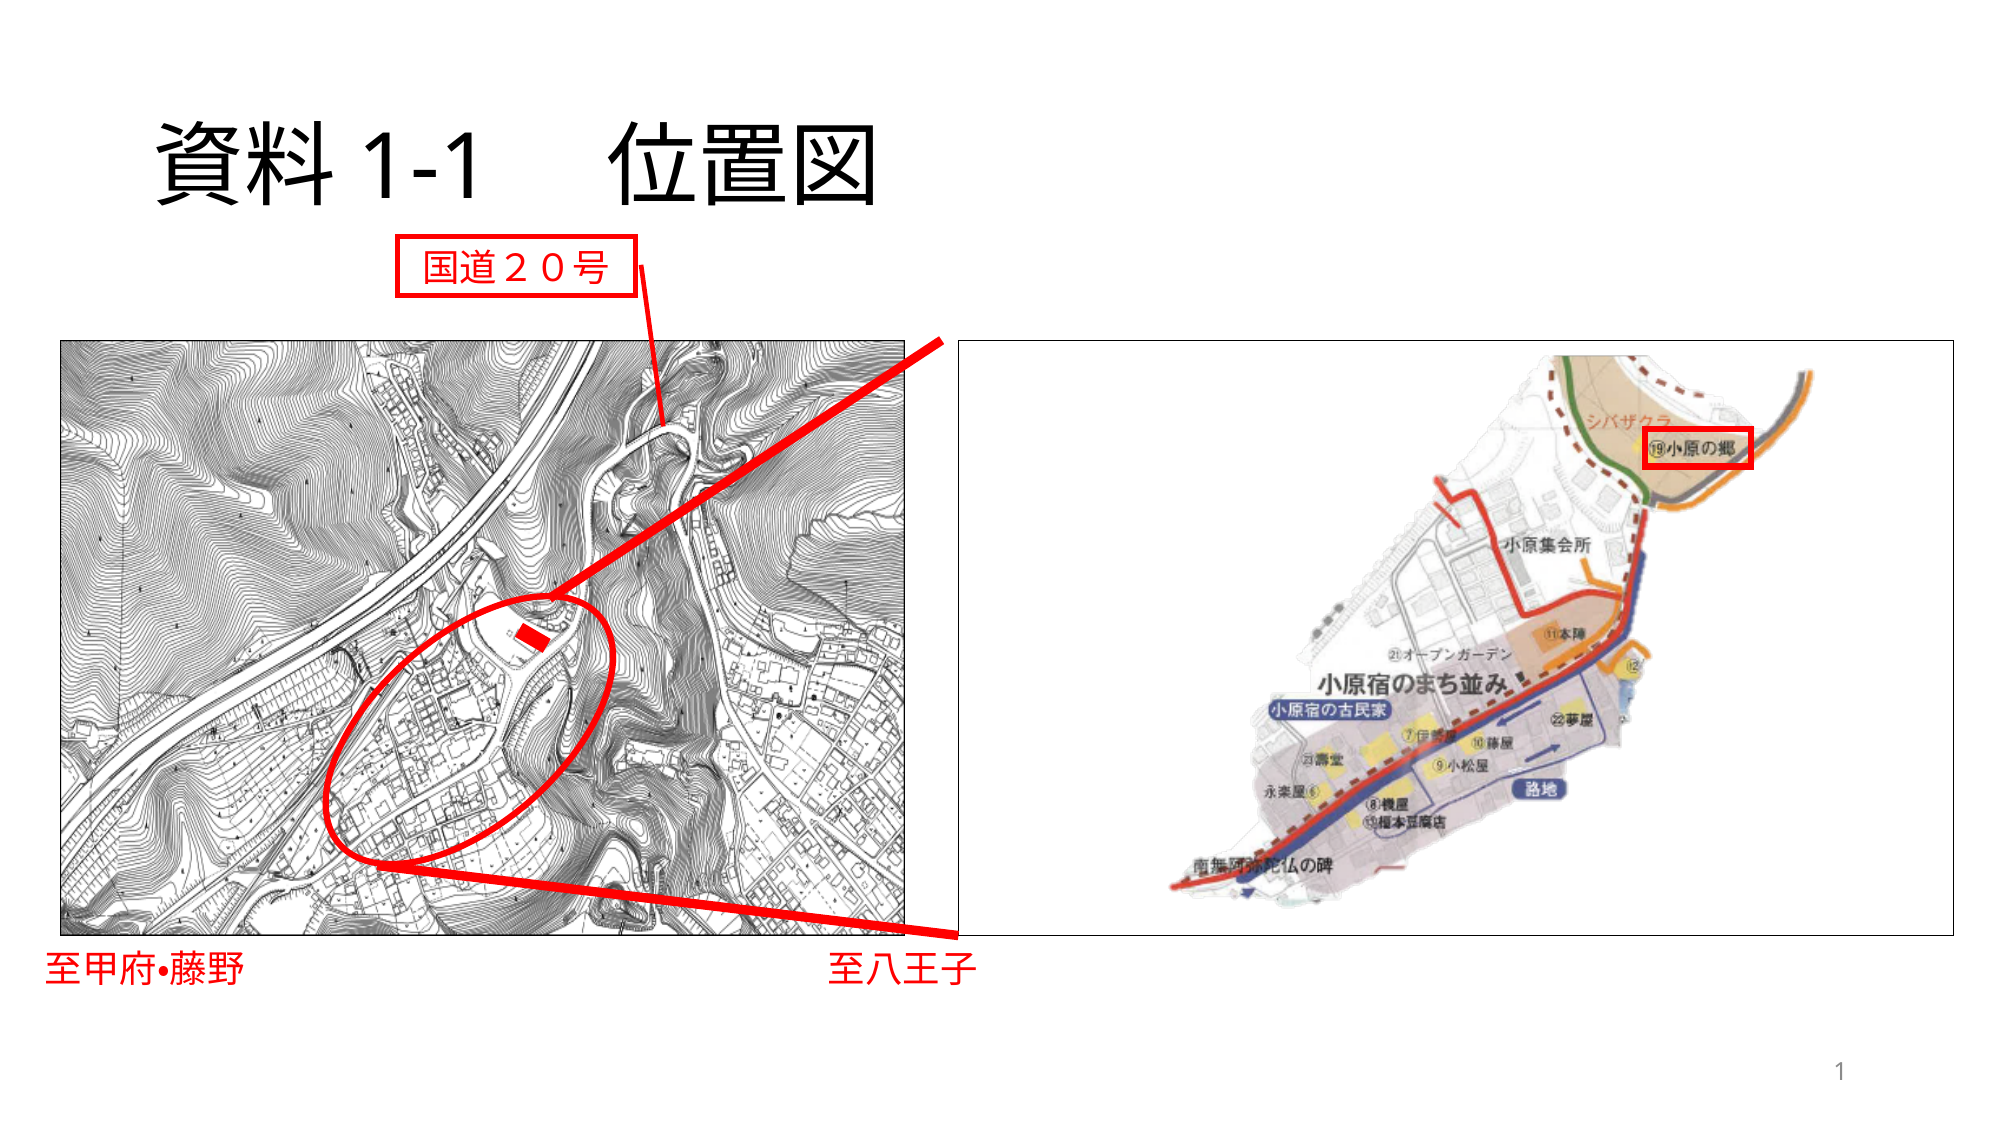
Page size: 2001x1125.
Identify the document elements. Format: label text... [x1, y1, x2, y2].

text_box 至八王子 [812, 937, 993, 998]
picture [958, 340, 1954, 936]
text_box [549, 340, 942, 599]
text_box 国道２０号 [396, 236, 636, 297]
text_box 至甲府・藤野 [29, 937, 260, 998]
picture [59, 340, 905, 936]
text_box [376, 865, 959, 936]
title 資料1-1 位置図 [137, 59, 1863, 278]
text_box 国道２０号 [640, 264, 653, 340]
slide_number 1 [1412, 1042, 1863, 1103]
